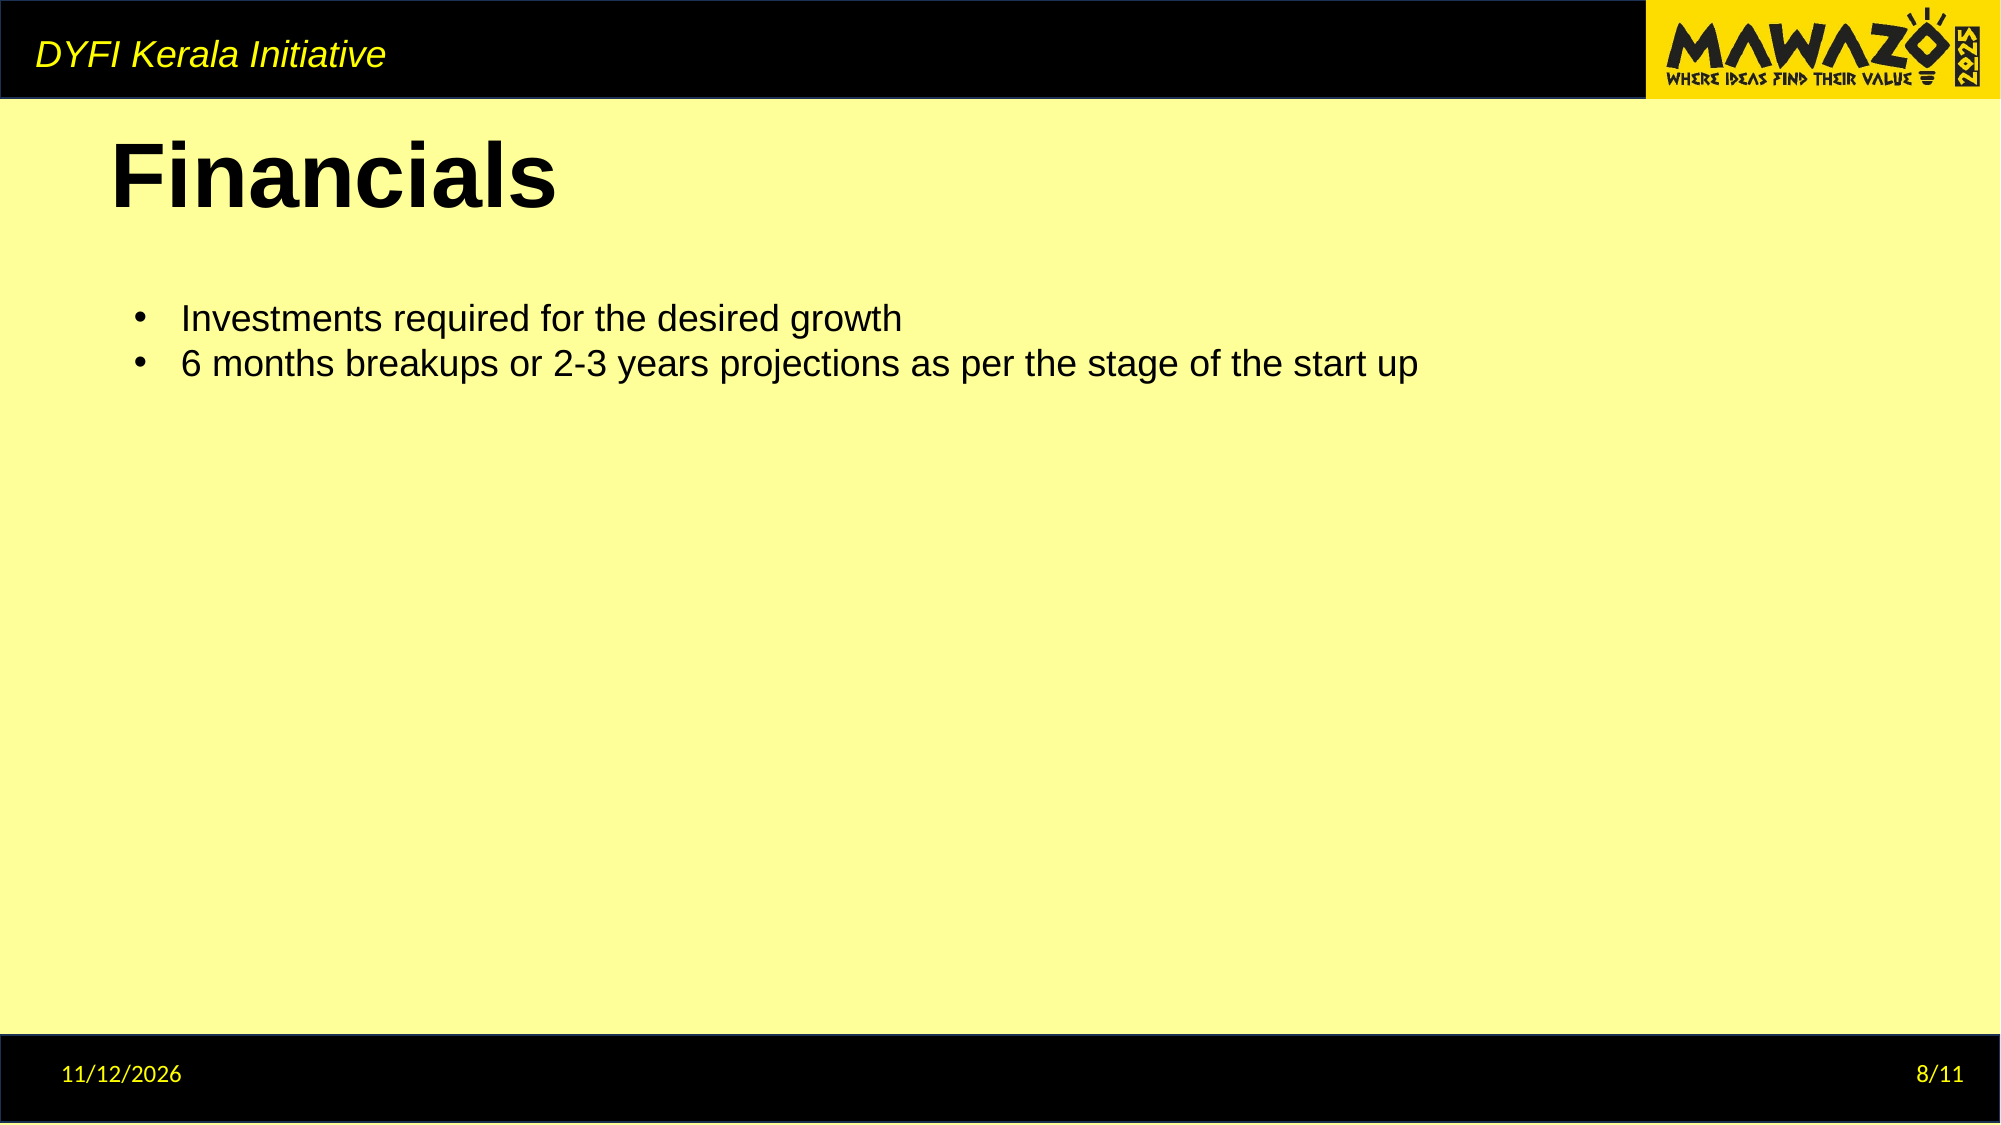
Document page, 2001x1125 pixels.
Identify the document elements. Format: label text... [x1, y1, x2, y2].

title Financials [95, 69, 1821, 287]
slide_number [45, 1042, 496, 1103]
slide_number 8/11 [1529, 1042, 1980, 1103]
text_box Investments required for the desired growth 6 months breakups or 2-3 years projections as per the stage of the start up [119, 286, 1505, 437]
picture [1645, 0, 2001, 99]
